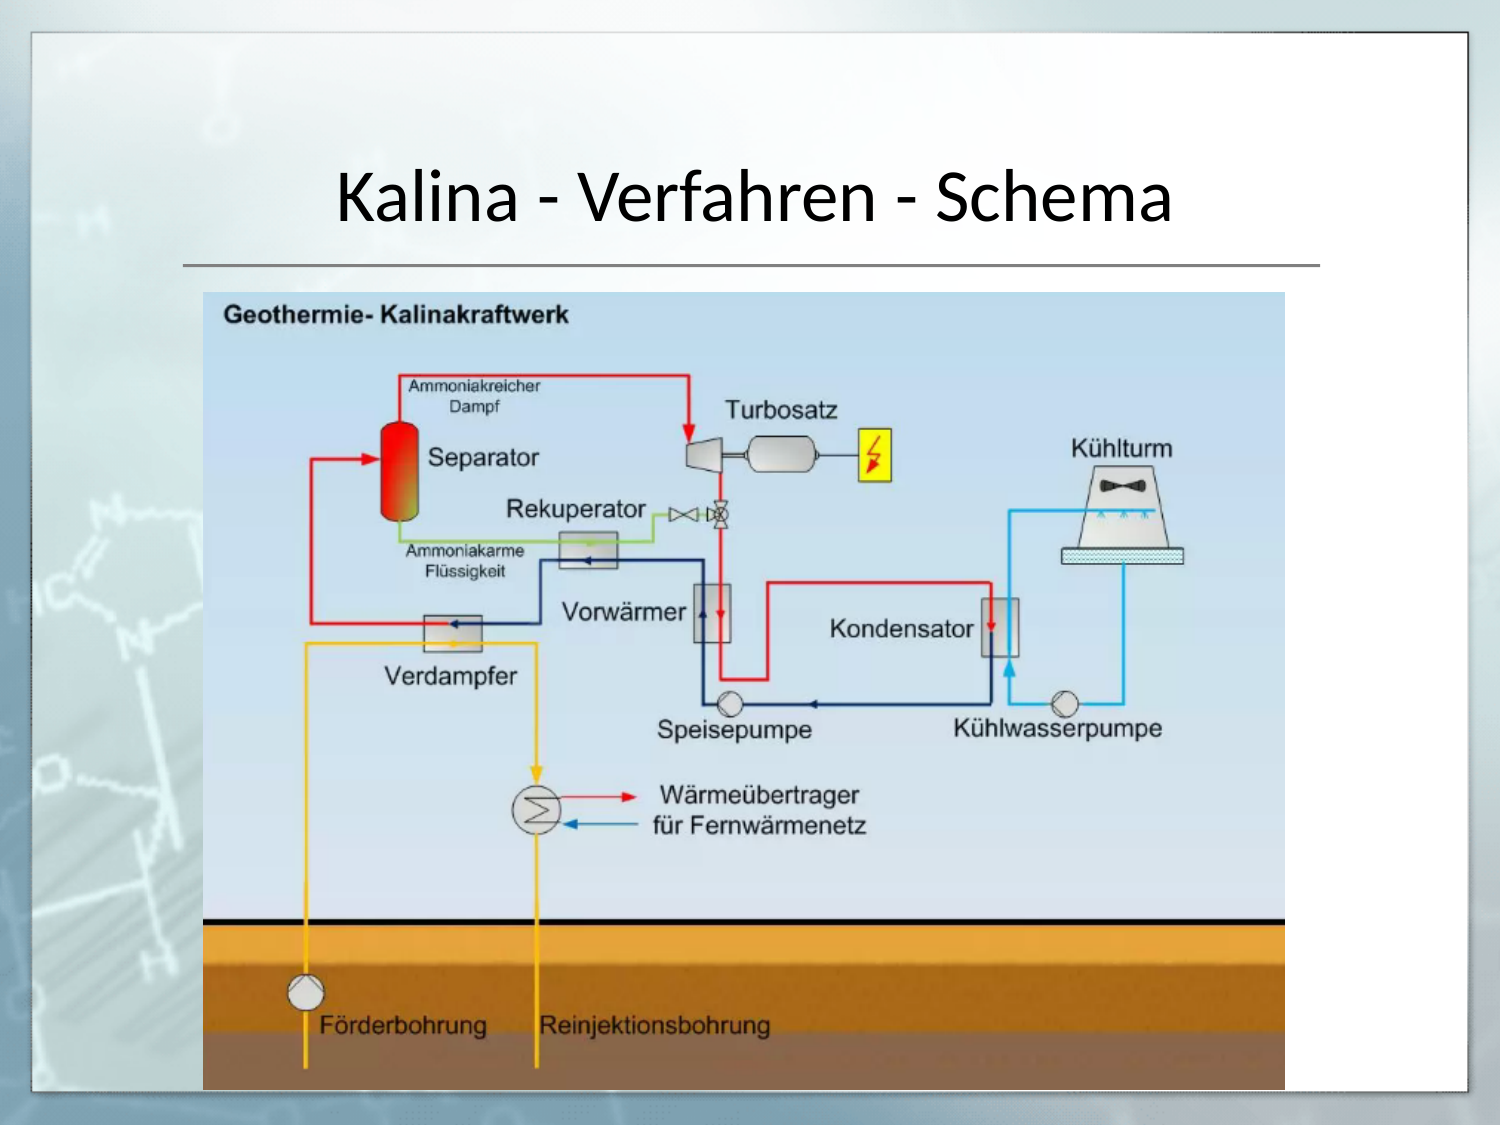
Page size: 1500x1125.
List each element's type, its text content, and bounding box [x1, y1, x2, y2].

slide_number 25 [249, 1097, 463, 1101]
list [203, 292, 1285, 1091]
title Kalina - Verfahren - Schema [70, 105, 1442, 279]
picture [0, 0, 1500, 1125]
